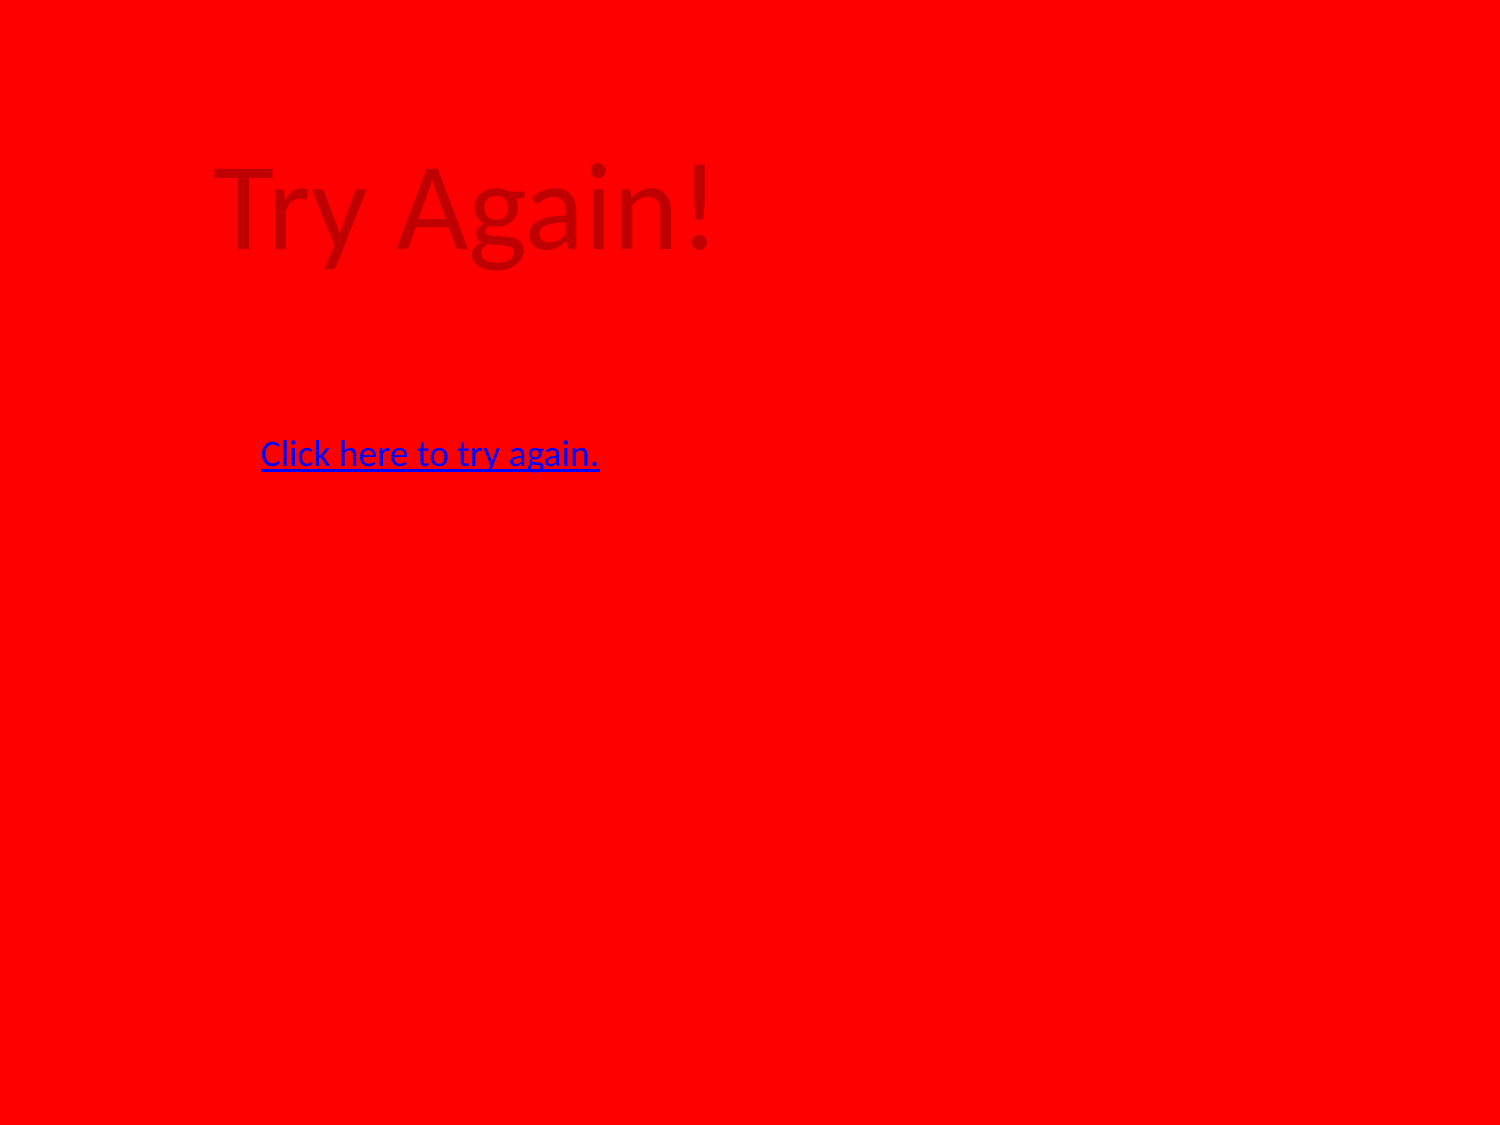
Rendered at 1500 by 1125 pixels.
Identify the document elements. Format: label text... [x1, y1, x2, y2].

text_box Try Again! [199, 117, 903, 282]
text_box Click here to try again. [246, 421, 739, 482]
